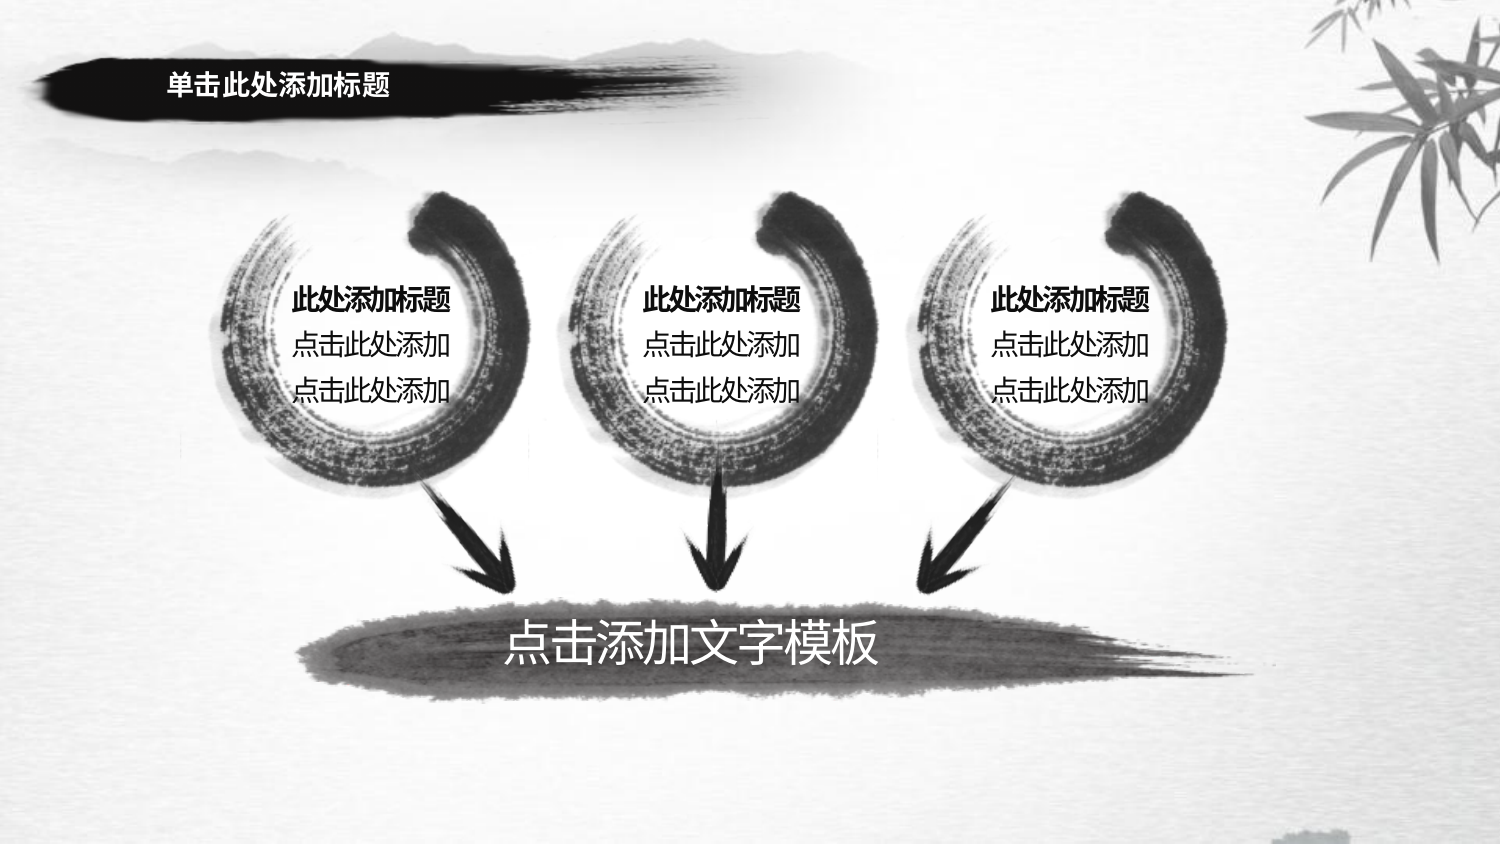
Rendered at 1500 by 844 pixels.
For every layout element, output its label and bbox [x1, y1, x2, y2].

text_box [0, 16, 815, 134]
picture [0, 0, 1500, 844]
